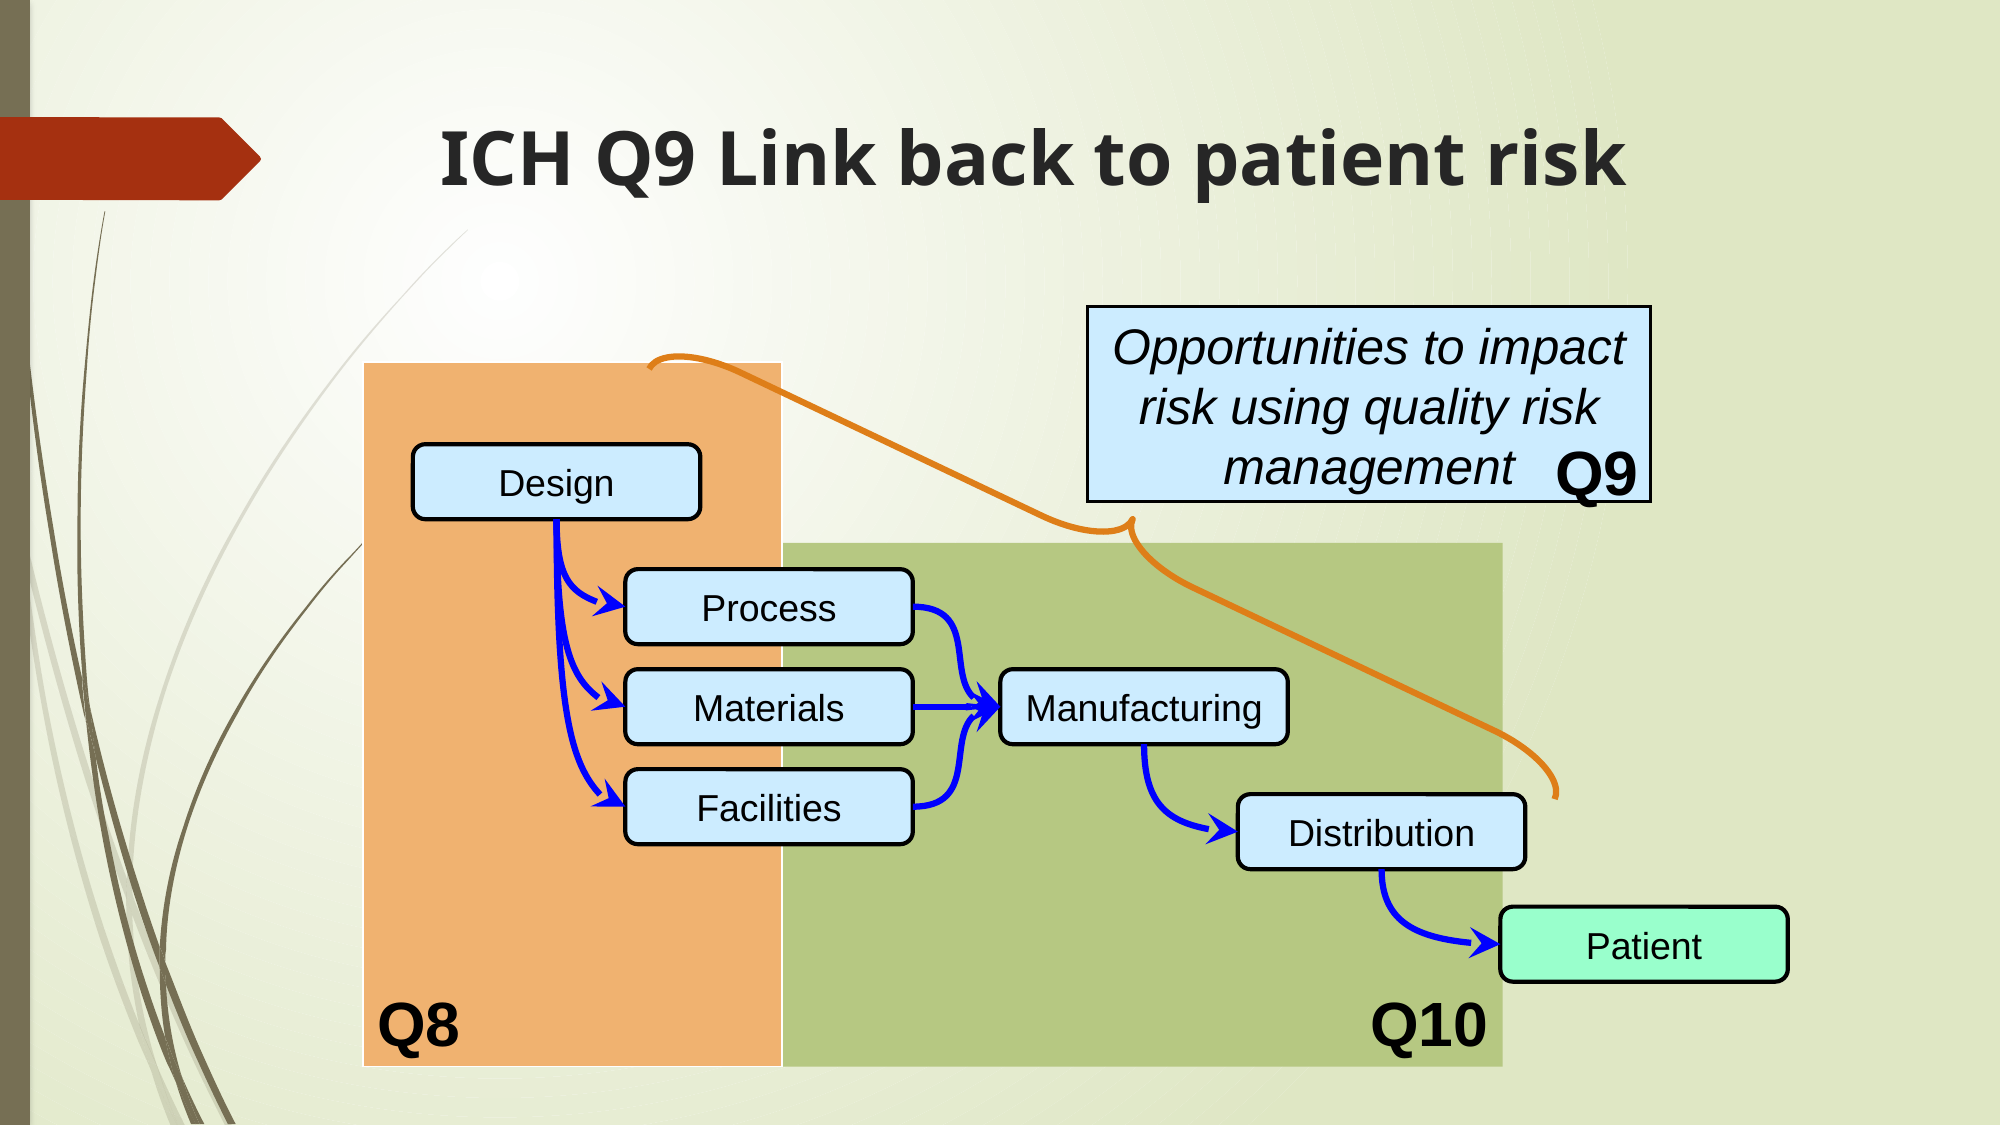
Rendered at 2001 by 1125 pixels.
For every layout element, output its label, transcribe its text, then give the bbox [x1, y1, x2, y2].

text_box Facilities [625, 769, 913, 845]
text_box Distribution [1237, 794, 1526, 870]
text_box Q8 [362, 361, 783, 1067]
text_box Q9 [1549, 440, 1645, 500]
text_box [1403, 849, 1477, 967]
title ICH Q9 Link back to patient risk [425, 102, 1888, 313]
text_box Opportunities to impact risk using quality risk management [1087, 306, 1651, 502]
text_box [914, 706, 999, 807]
text_box Materials [625, 669, 909, 745]
text_box Q10 [1137, 542, 1503, 734]
text_box Manufacturing [1003, 669, 1288, 745]
text_box Design [412, 444, 701, 520]
text_box Q10 [783, 542, 1278, 672]
text_box Q10 [1236, 672, 1503, 801]
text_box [1146, 742, 1233, 836]
text_box Patient [1500, 906, 1788, 982]
text_box [649, 356, 1557, 800]
text_box Q10 [783, 741, 1503, 1067]
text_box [914, 606, 999, 705]
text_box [447, 630, 733, 698]
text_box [496, 580, 683, 629]
text_box Process [638, 569, 913, 645]
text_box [546, 530, 633, 579]
